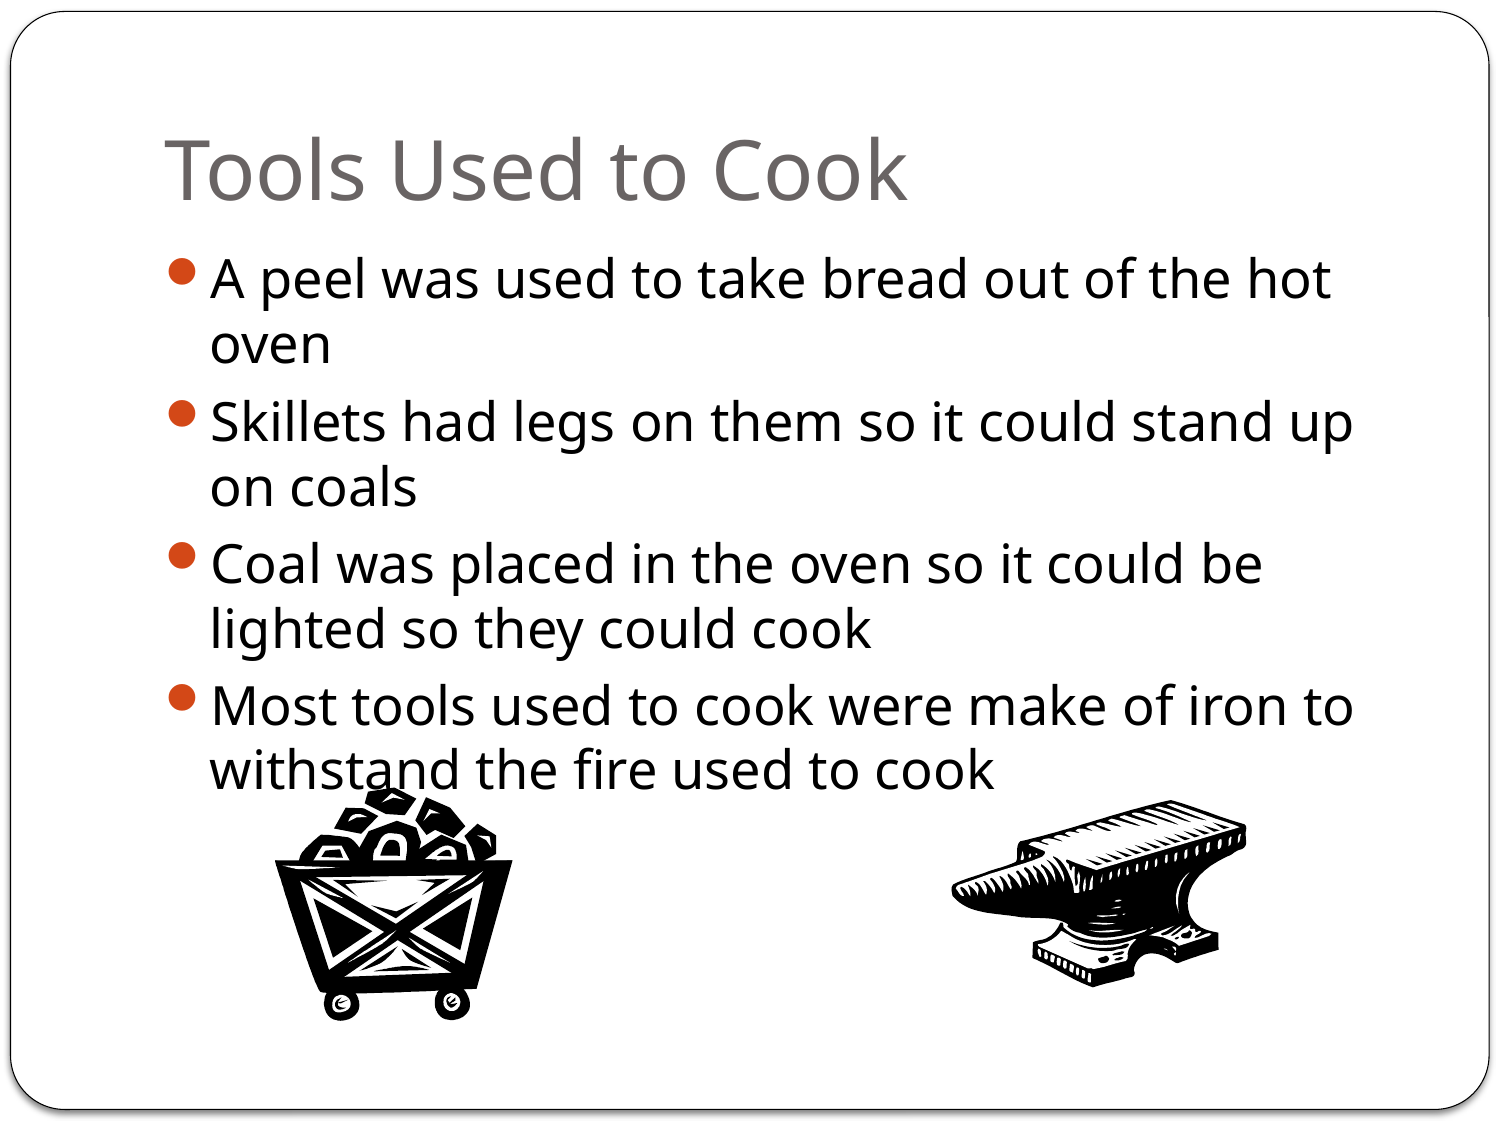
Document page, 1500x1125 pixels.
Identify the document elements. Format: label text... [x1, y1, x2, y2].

picture [274, 787, 513, 1022]
list A peel was used to take bread out of the hot oven Skillets had legs on them so it could stand up on coals Coal was placed in the oven so it could be lighted so they could cook Most tools used to cook were make of iron to withstand the fire used to cook [150, 237, 1425, 988]
picture [949, 799, 1251, 988]
title Tools Used to Cook [150, 45, 1425, 233]
